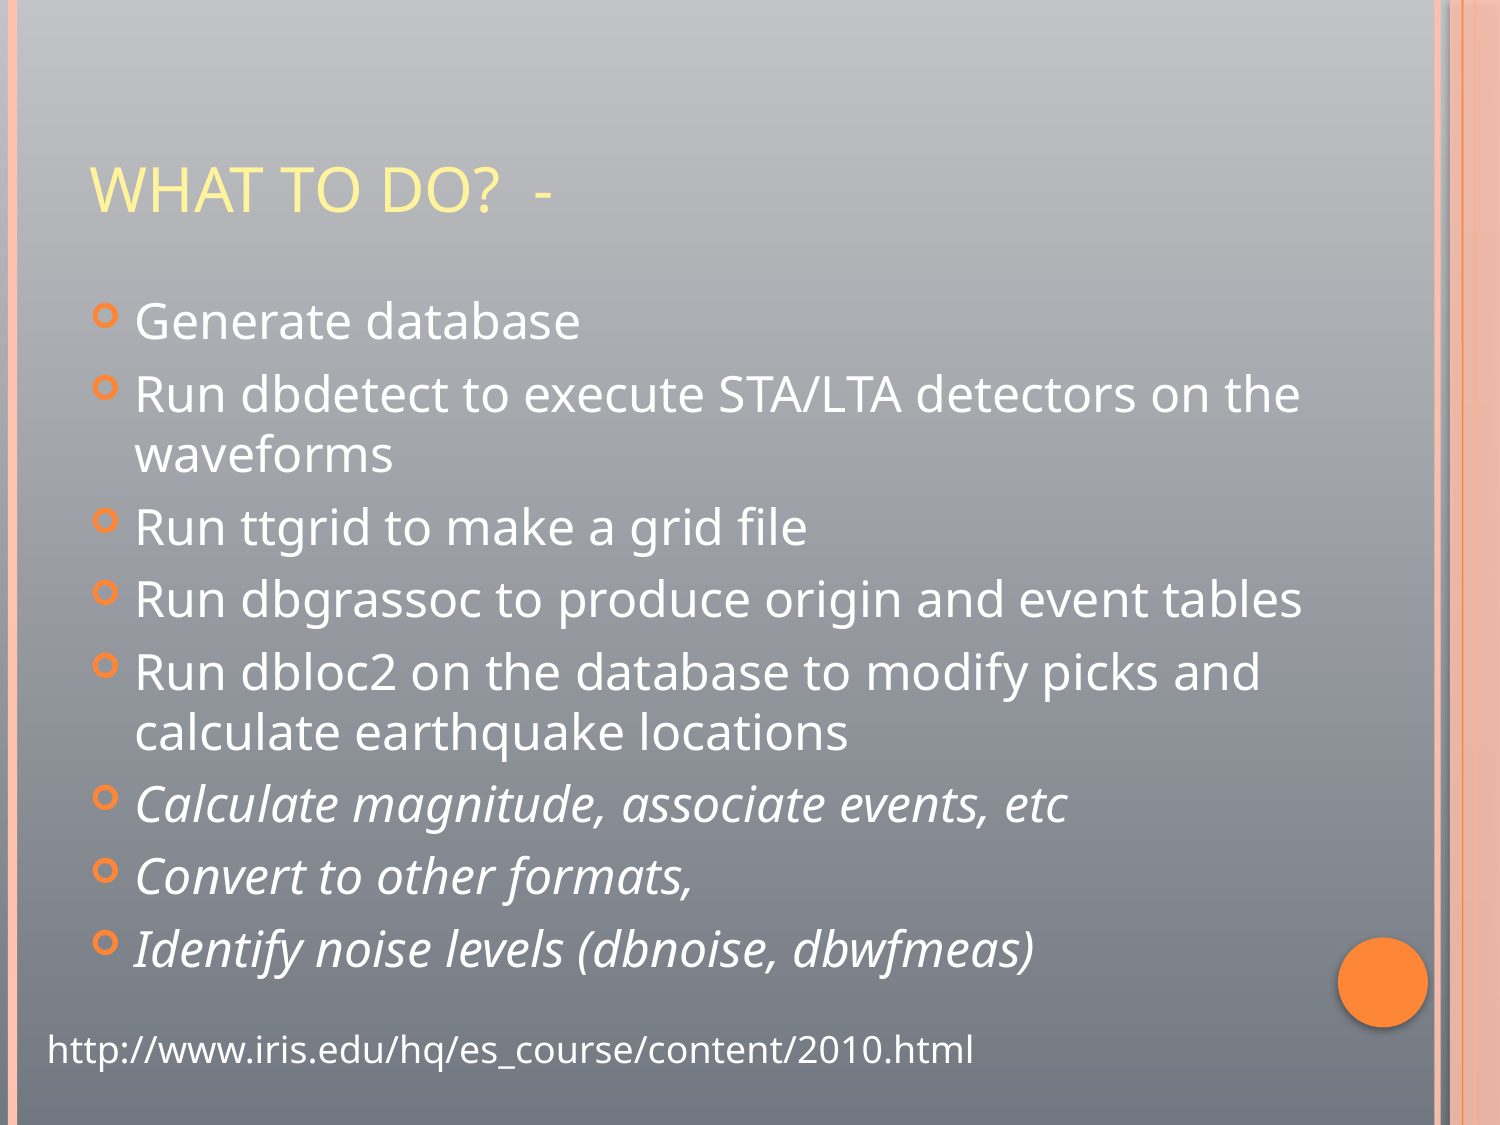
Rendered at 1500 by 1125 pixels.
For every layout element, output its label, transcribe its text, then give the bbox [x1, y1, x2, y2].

text_box http://www.iris.edu/hq/es_course/content/2010.html [31, 1018, 1235, 1079]
title what to do? - [75, 45, 1300, 233]
list Generate database Run dbdetect to execute STA/LTA detectors on the waveforms Run ttgrid to make a grid file Run dbgrassoc to produce origin and event tables Run dbloc2 on the database to modify picks and calculate earthquake locations Calculate magnitude, associate events, etc Convert to other formats, Identify noise levels (dbnoise, dbwfmeas) [75, 282, 1459, 1025]
